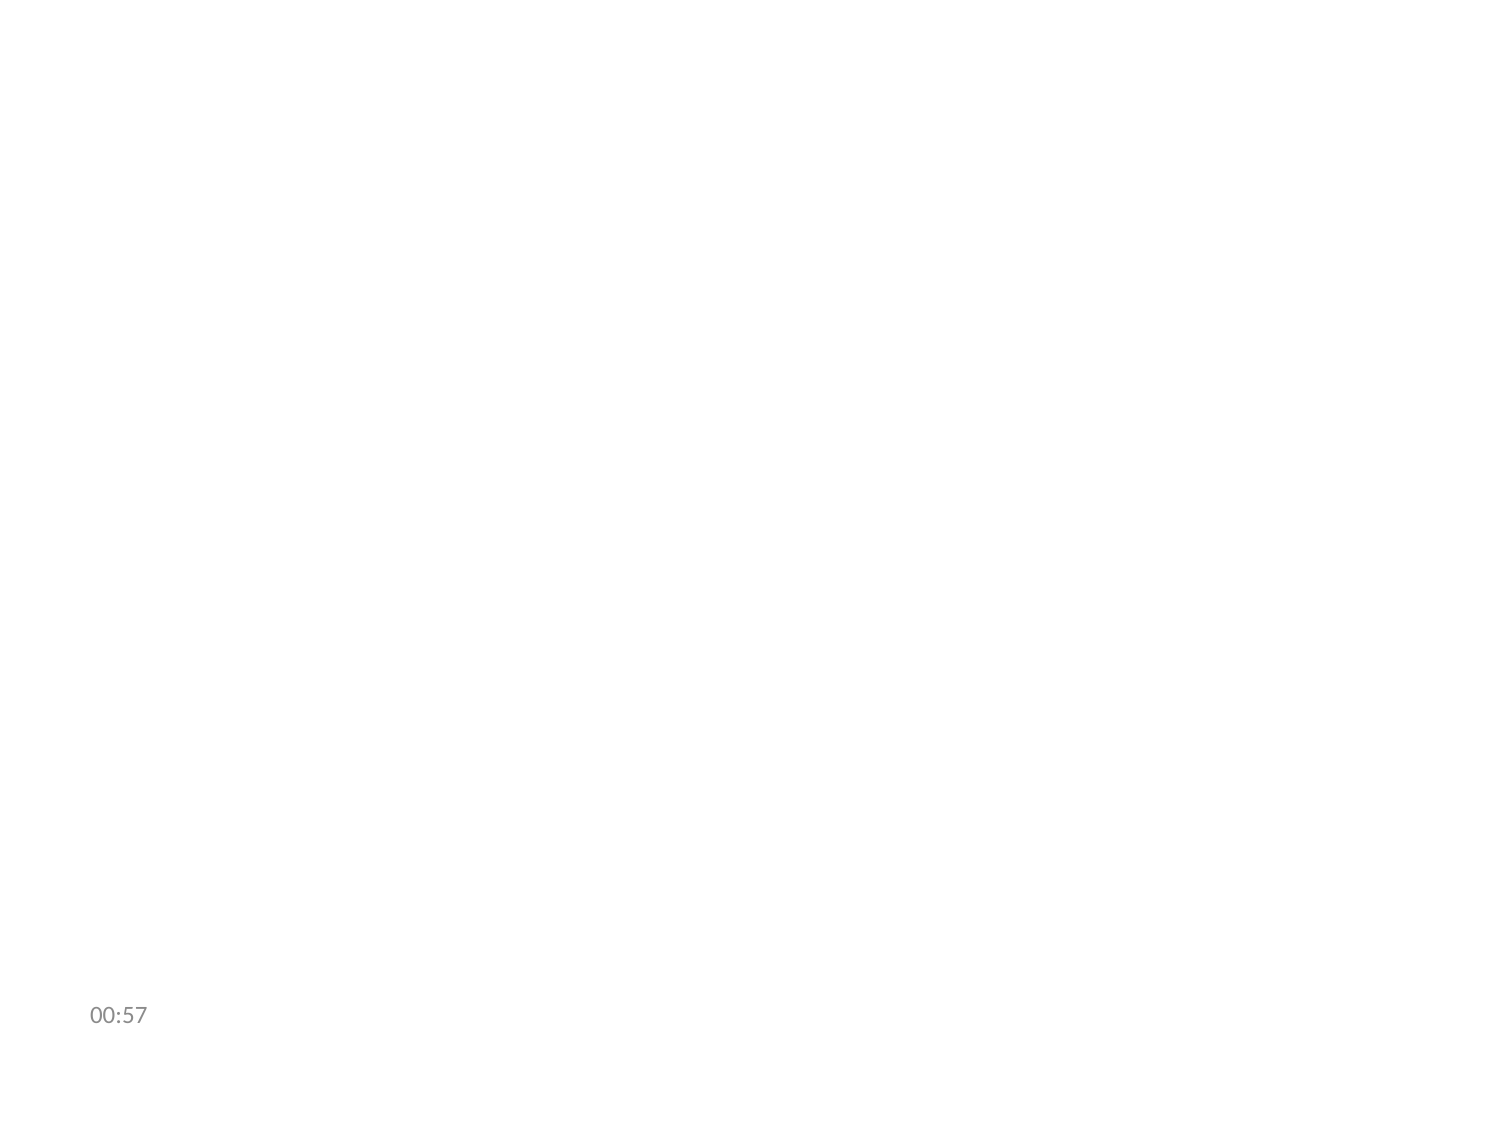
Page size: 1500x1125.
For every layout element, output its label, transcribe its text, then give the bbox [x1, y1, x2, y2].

text_box 15:35 [75, 983, 425, 1044]
